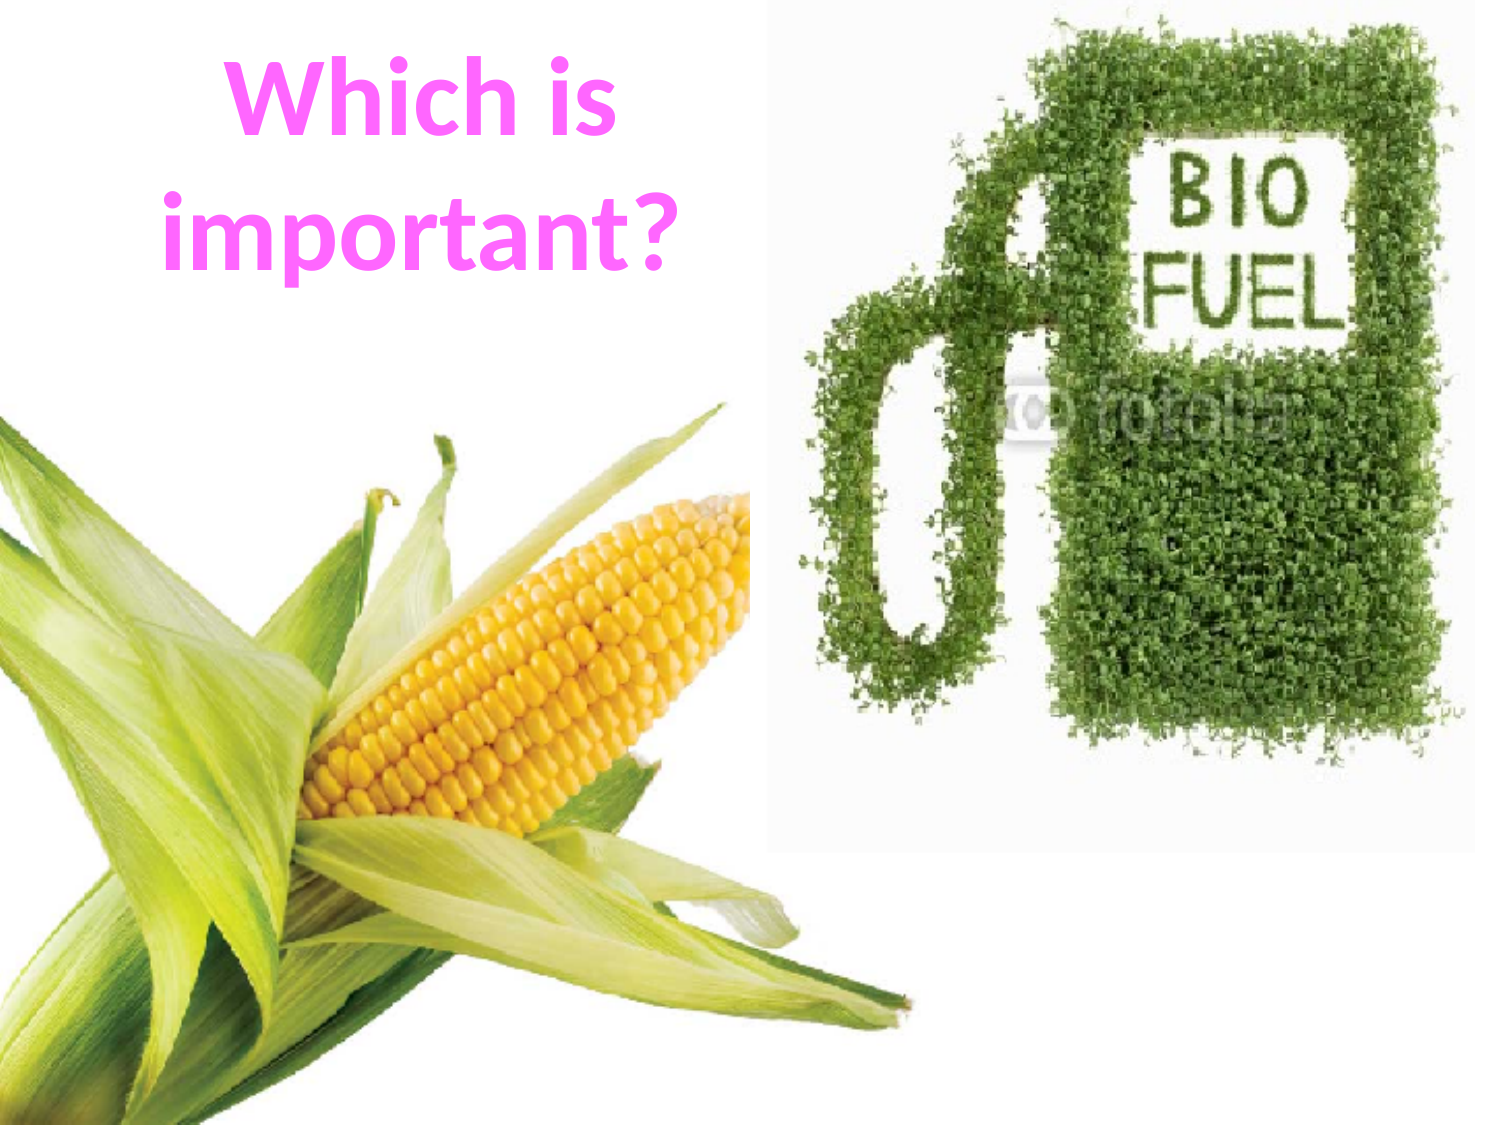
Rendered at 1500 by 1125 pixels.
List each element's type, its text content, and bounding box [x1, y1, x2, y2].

picture [0, 0, 1475, 1125]
text_box Which is important? [17, 39, 744, 277]
